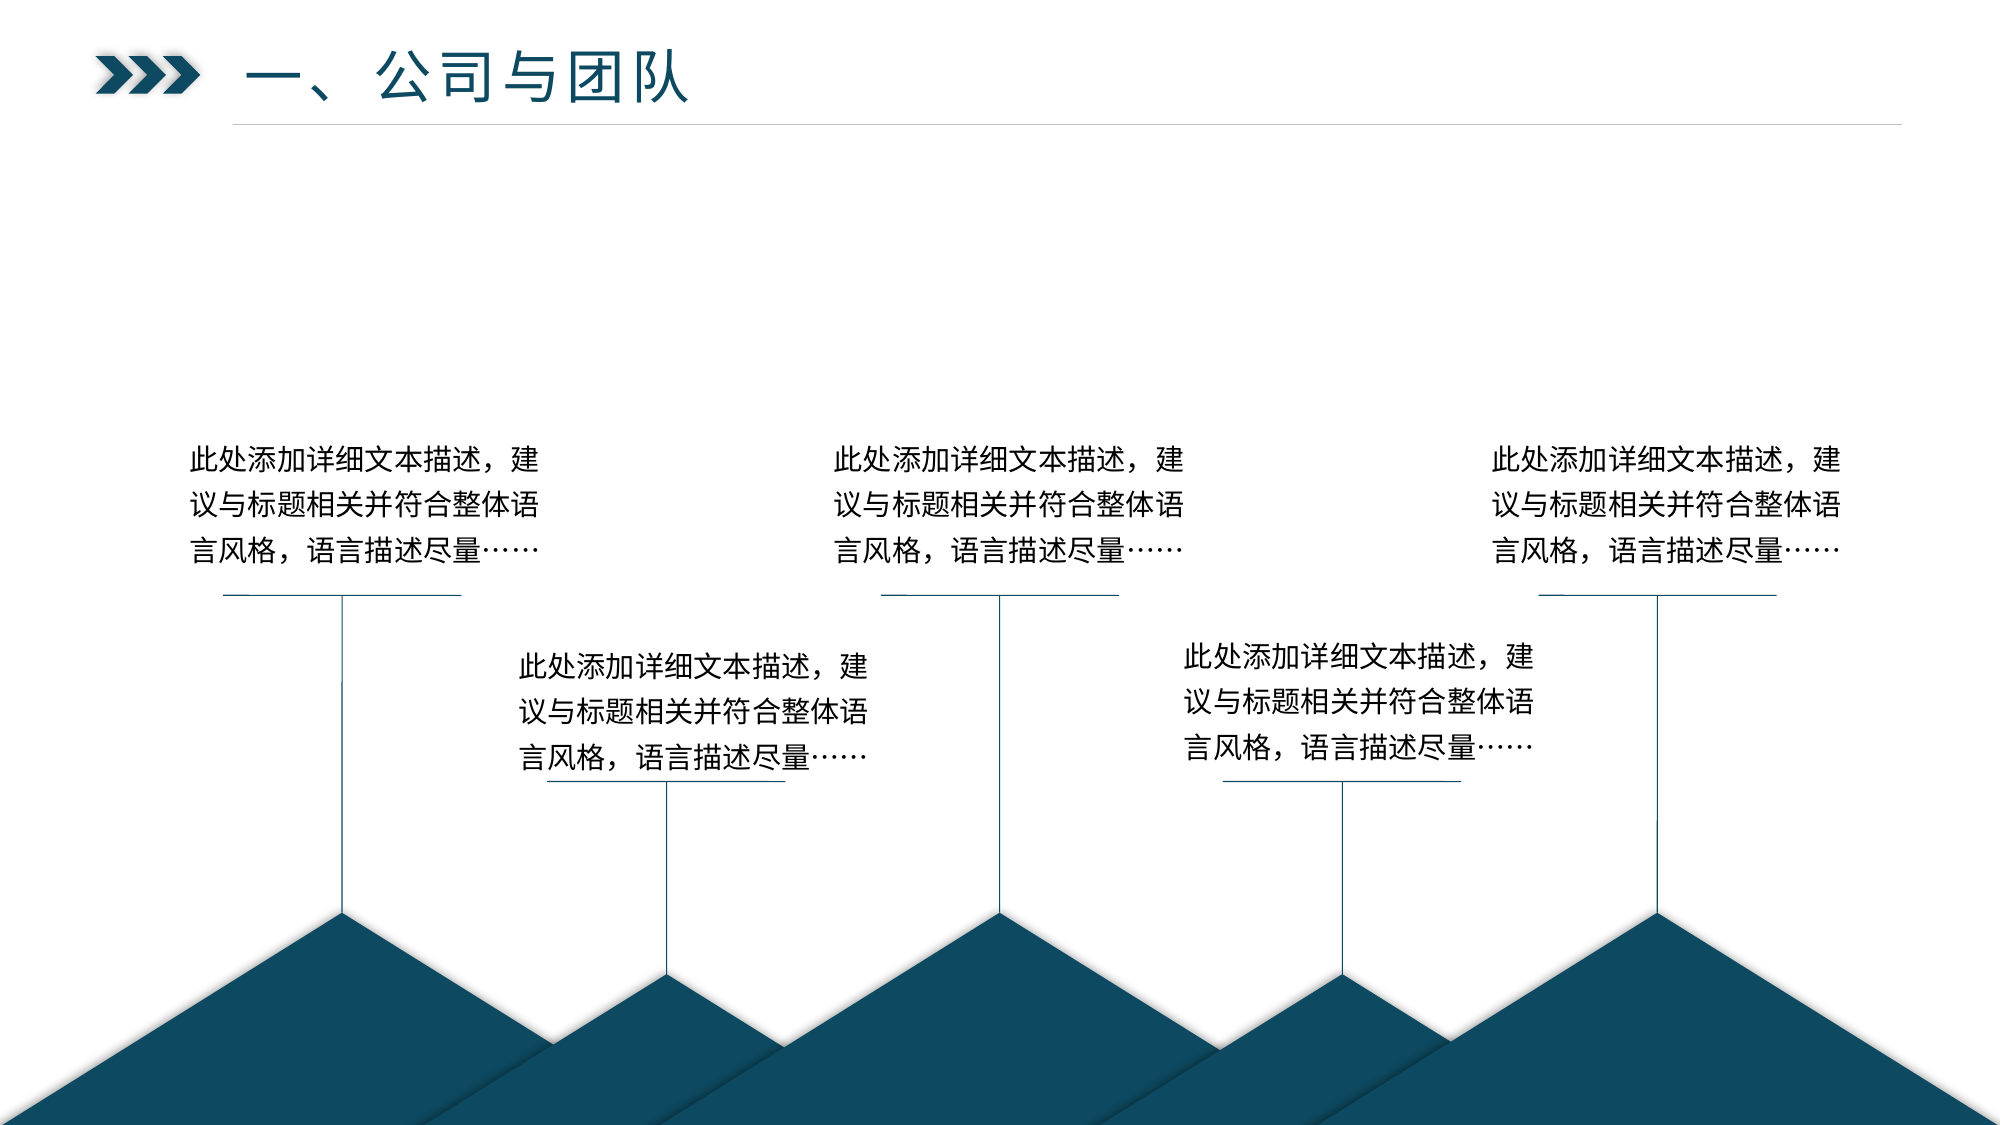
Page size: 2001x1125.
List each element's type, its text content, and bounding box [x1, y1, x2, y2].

text_box [0, 911, 547, 1125]
text_box [658, 911, 1214, 1125]
text_box 此处添加详细文本描述，建议与标题相关并符合整体语言风格，语言描述尽量…… [163, 423, 555, 575]
text_box [1315, 911, 2000, 1125]
text_box [422, 973, 778, 1125]
text_box [1097, 973, 1445, 1125]
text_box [95, 56, 201, 94]
text_box 此处添加详细文本描述，建议与标题相关并符合整体语言风格，语言描述尽量…… [1158, 620, 1550, 772]
text_box 此处添加详细文本描述，建议与标题相关并符合整体语言风格，语言描述尽量…… [492, 630, 884, 782]
text_box 一、公司与团队 [232, 34, 1104, 117]
text_box 此处添加详细文本描述，建议与标题相关并符合整体语言风格，语言描述尽量…… [1465, 423, 1857, 575]
text_box 此处添加详细文本描述，建议与标题相关并符合整体语言风格，语言描述尽量…… [807, 423, 1200, 575]
